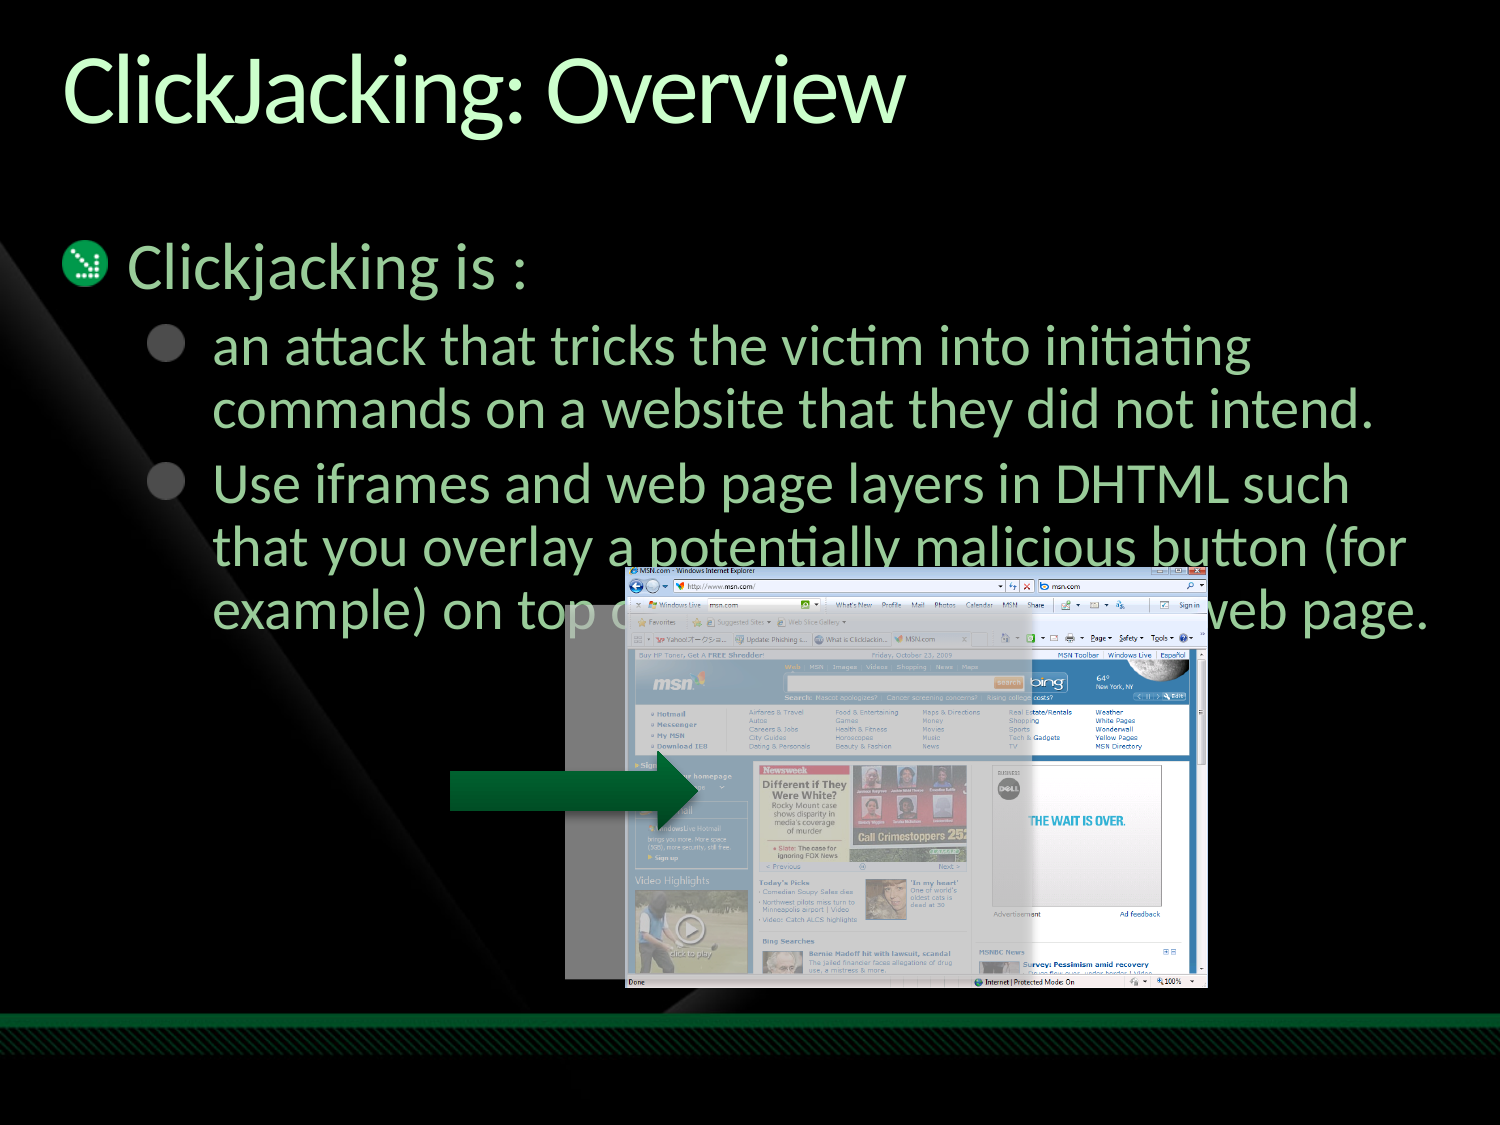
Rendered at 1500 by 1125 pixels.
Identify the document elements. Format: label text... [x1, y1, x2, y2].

title ClickJacking: Overview [62, 37, 1438, 147]
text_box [450, 566, 1208, 988]
picture [0, 0, 1500, 1125]
list Clickjacking is : an attack that tricks the victim into initiating commands on a website that they did not intend. Use iframes and web page layers in DHTML such that you overlay a potentially malicious button (for example) on top of an existing legitimate web page. [62, 231, 1438, 980]
